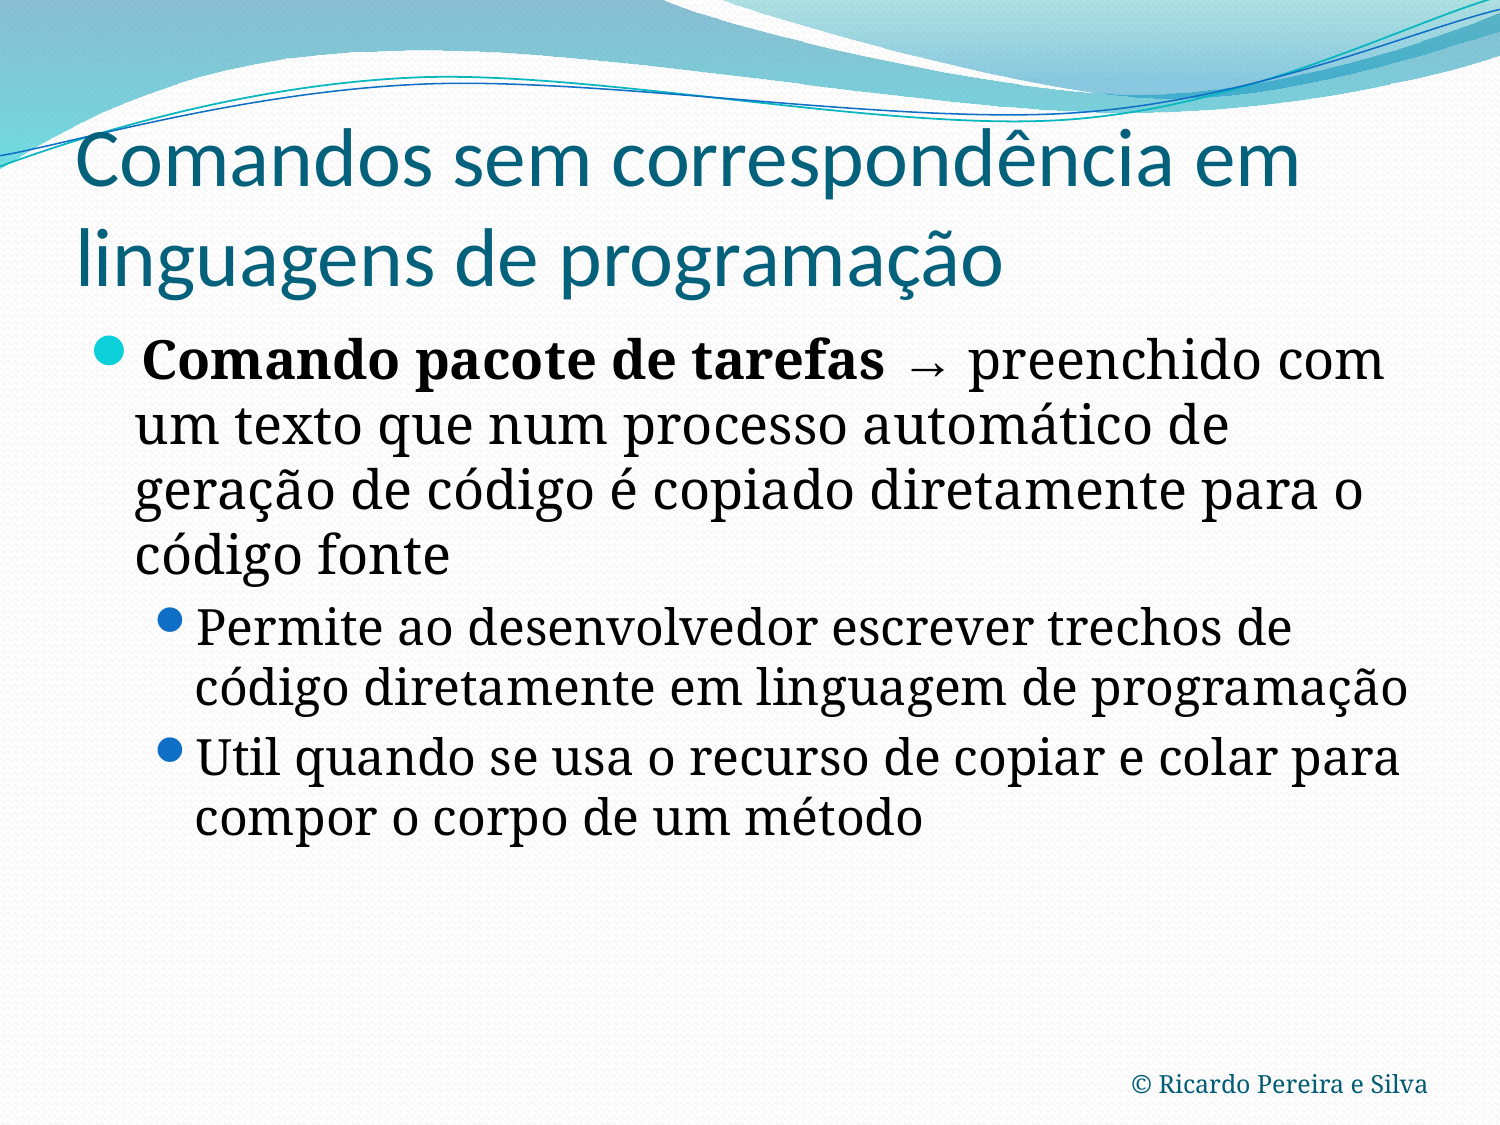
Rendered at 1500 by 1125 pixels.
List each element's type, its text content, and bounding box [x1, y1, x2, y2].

footer © Ricardo Pereira e Silva [1101, 1042, 1429, 1103]
title Comandos sem correspondência em linguagens de programação [75, 115, 1425, 303]
list Comando pacote de tarefas → preenchido com um texto que num processo automático de geração de código é copiado diretamente para o código fonte Permite ao desenvolvedor escrever trechos de código diretamente em linguagem de programação Util quando se usa o recurso de copiar e colar para compor o corpo de um método [75, 317, 1425, 1038]
